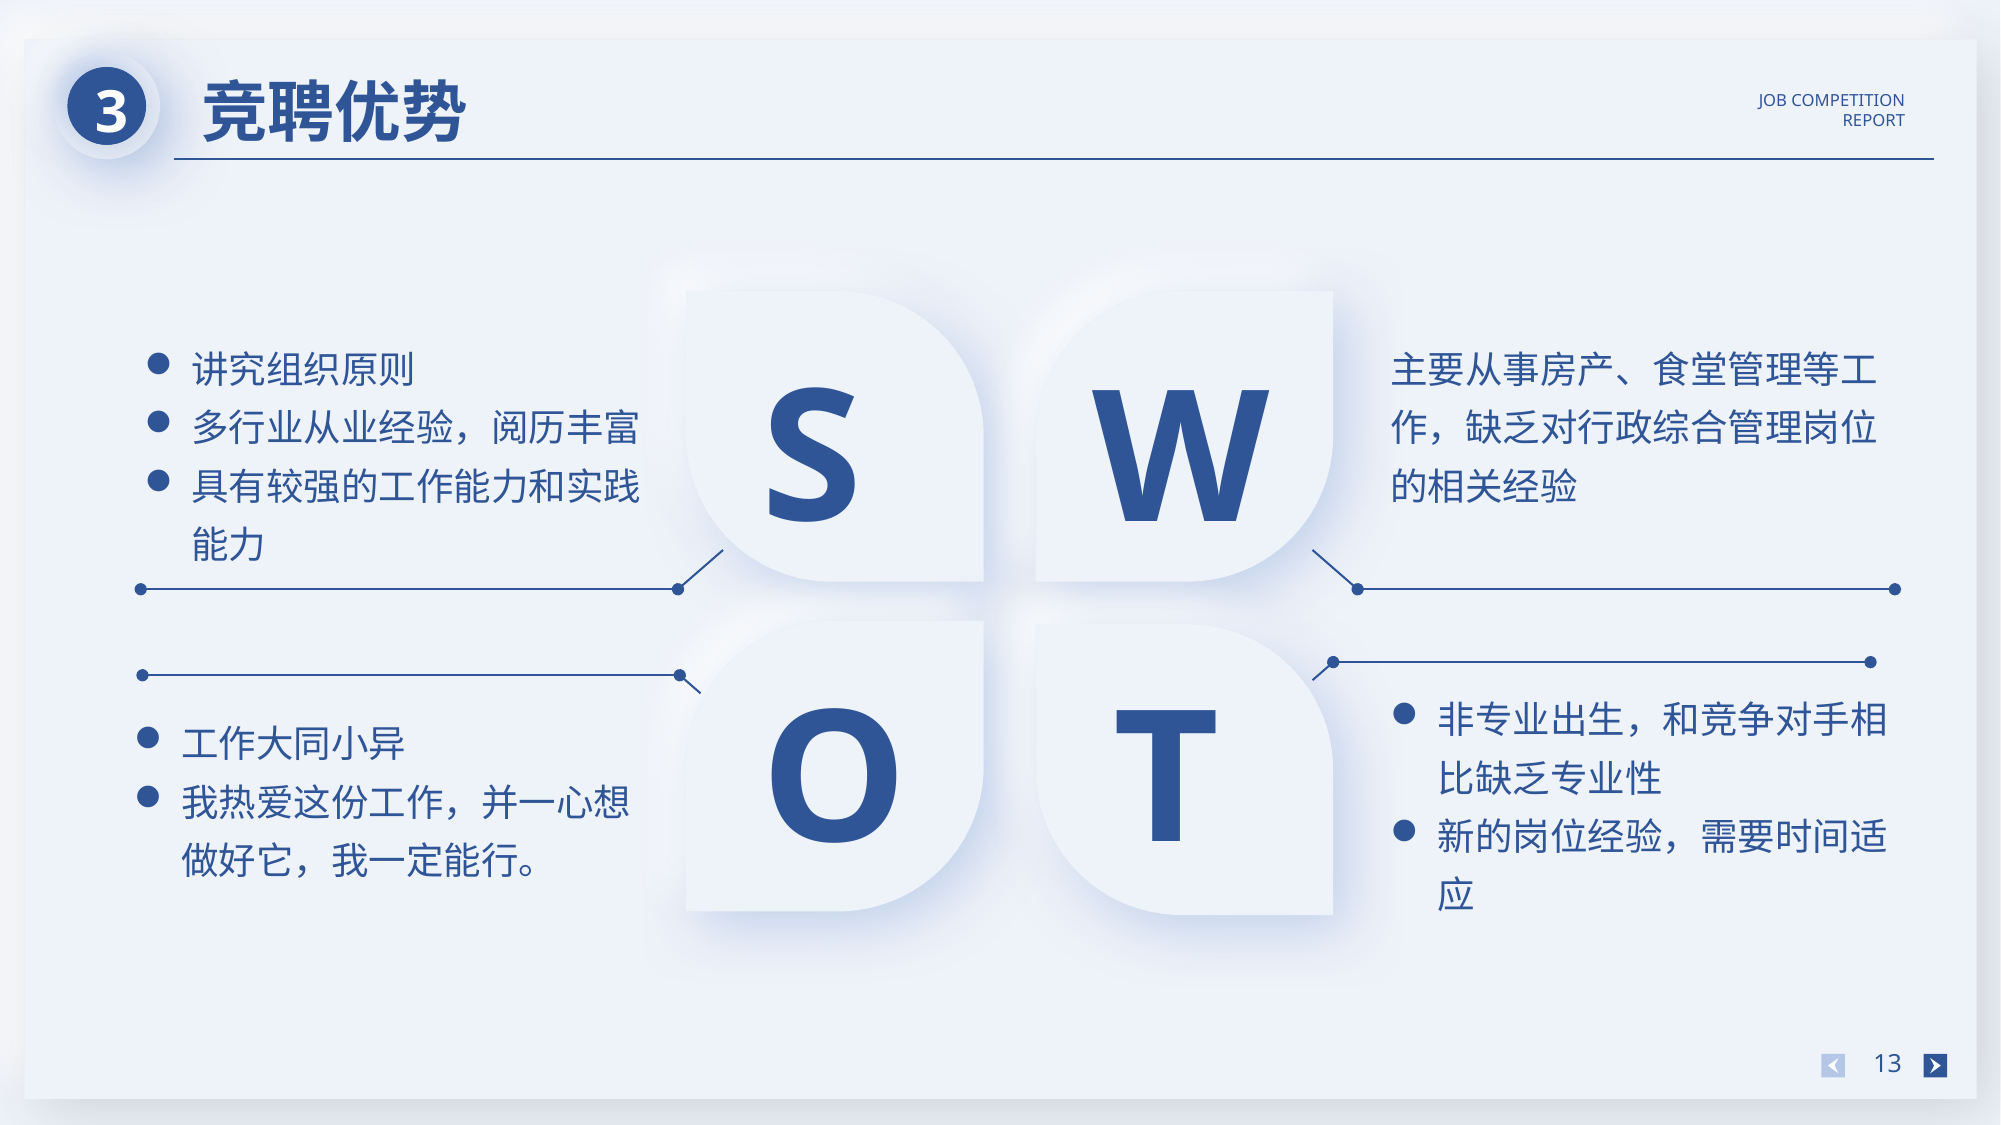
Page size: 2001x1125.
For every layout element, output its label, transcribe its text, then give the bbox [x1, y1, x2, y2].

text_box 讲究组织原则 多行业从业经验，阅历丰富 具有较强的工作能力和实践能力 [129, 325, 680, 574]
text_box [1312, 662, 1871, 681]
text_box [142, 675, 701, 694]
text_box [1038, 620, 1330, 919]
text_box 主要从事房产、食堂管理等工作，缺乏对行政综合管理岗位的相关经验 [1375, 325, 1920, 516]
text_box 竞聘优势 [186, 62, 539, 157]
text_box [140, 549, 724, 590]
text_box JOB COMPETITION REPORT [1719, 82, 1920, 137]
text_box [689, 287, 981, 586]
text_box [1312, 549, 1895, 590]
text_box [1038, 287, 1330, 586]
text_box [689, 617, 981, 915]
text_box 非专业出生，和竞争对手相比缺乏专业性 新的岗位经验，需要时间适应 [1375, 675, 1920, 924]
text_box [53, 52, 161, 160]
text_box 工作大同小异 我热爱这份工作，并一心想做好它，我一定能行。 [119, 699, 669, 890]
